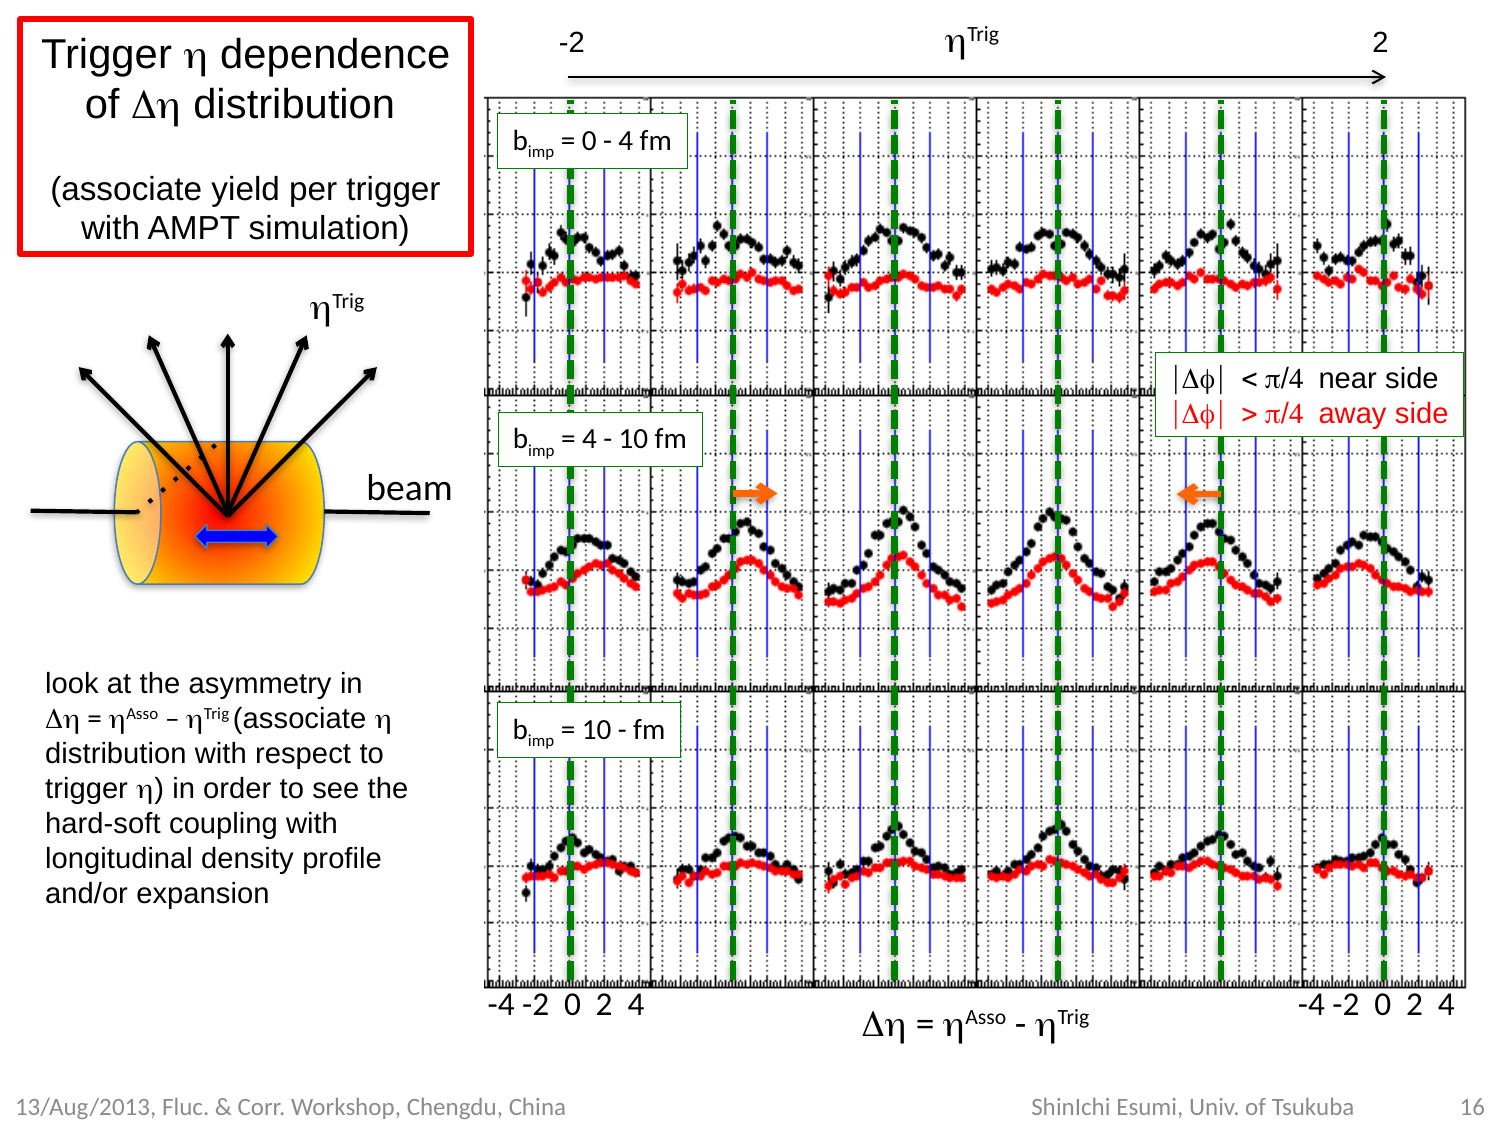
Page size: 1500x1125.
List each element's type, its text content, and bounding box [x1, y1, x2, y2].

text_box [30, 274, 469, 585]
text_box look at the asymmetry in Dh = hAsso – hTrig (associate h distribution with respect to trigger h) in order to see the hard-soft coupling with longitudinal density profile and/or expansion [30, 656, 441, 917]
text_box 2 [1357, 16, 1404, 67]
slide_number 16 [1395, 1086, 1500, 1124]
text_box -2 [543, 16, 600, 67]
text_box hTrig [930, 7, 1015, 68]
picture [483, 93, 1468, 992]
text_box Trigger h dependence of Dh distribution (associate yield per trigger with AMPT simulation) [20, 19, 472, 254]
text_box Dh = hAsso - hTrig [846, 1001, 1105, 1051]
slide_number 13/Aug/2013, Fluc. & Corr. Workshop, Chengdu, China [0, 1086, 585, 1125]
text_box -4 -2 0 2 4 [1283, 997, 1470, 1030]
text_box -4 -2 0 2 4 [472, 974, 660, 1030]
footer ShinIchi Esumi, Univ. of Tsukuba [1006, 1086, 1380, 1124]
